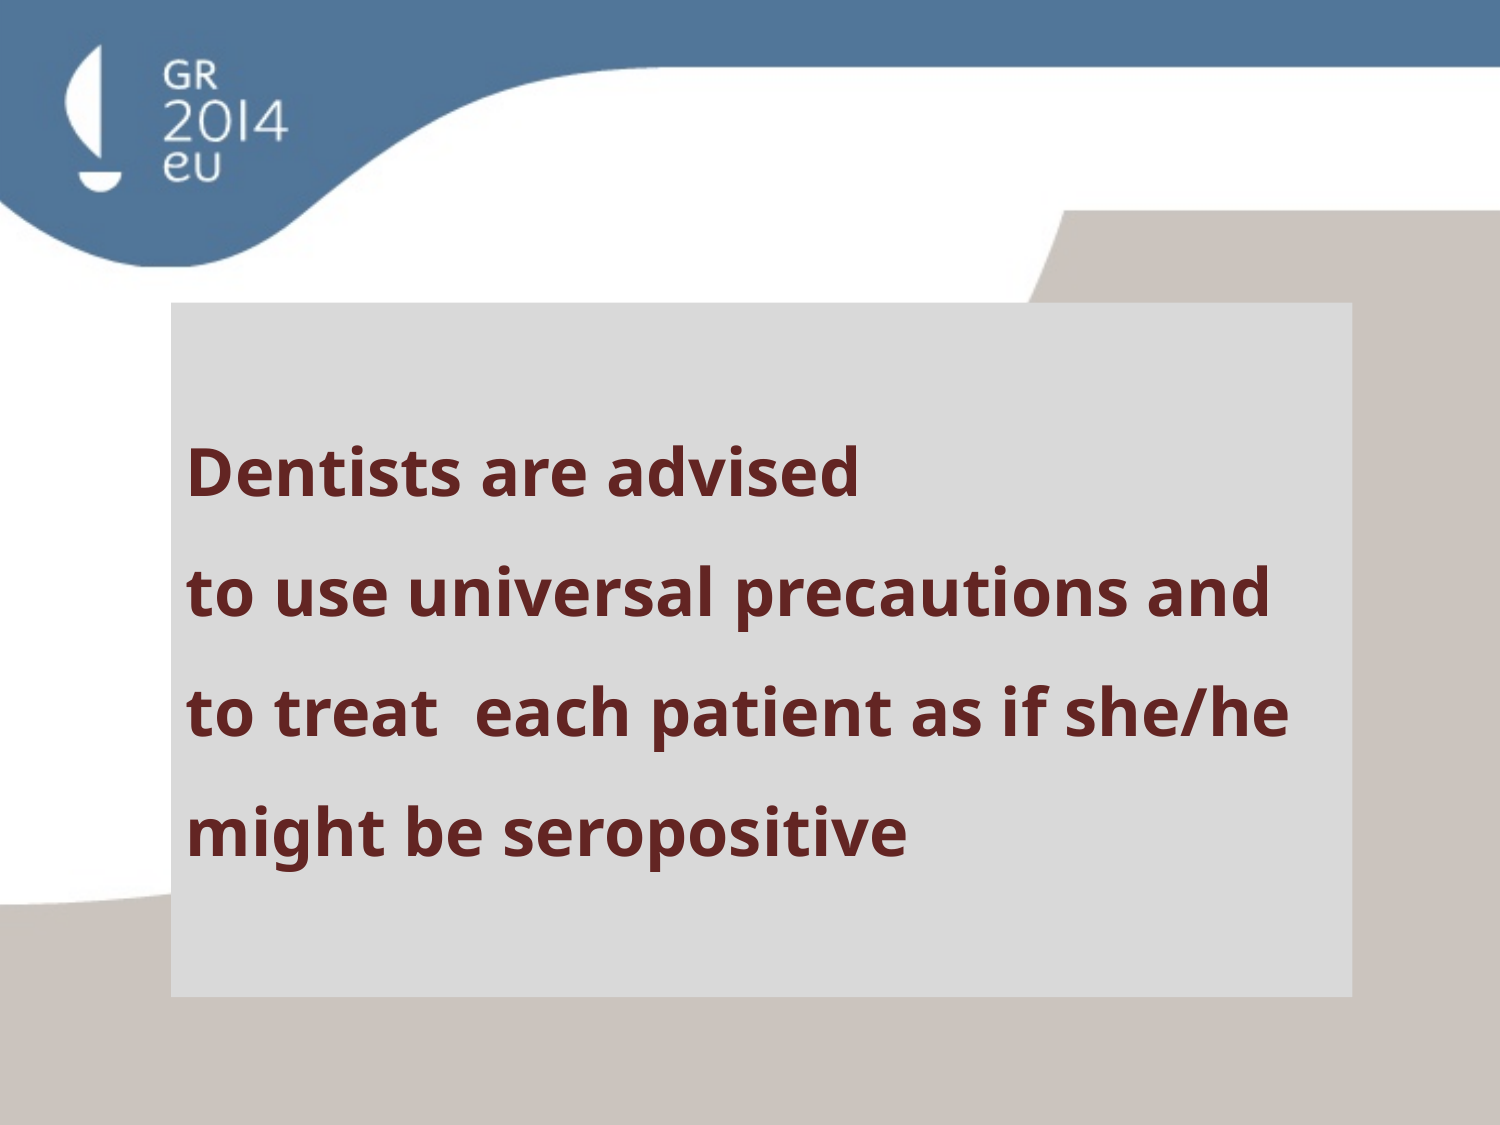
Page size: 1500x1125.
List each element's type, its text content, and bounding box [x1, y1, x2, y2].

text_box Dentists are advised to use universal precautions and to treat each patient as if she/he might be seropositive [171, 302, 1353, 998]
